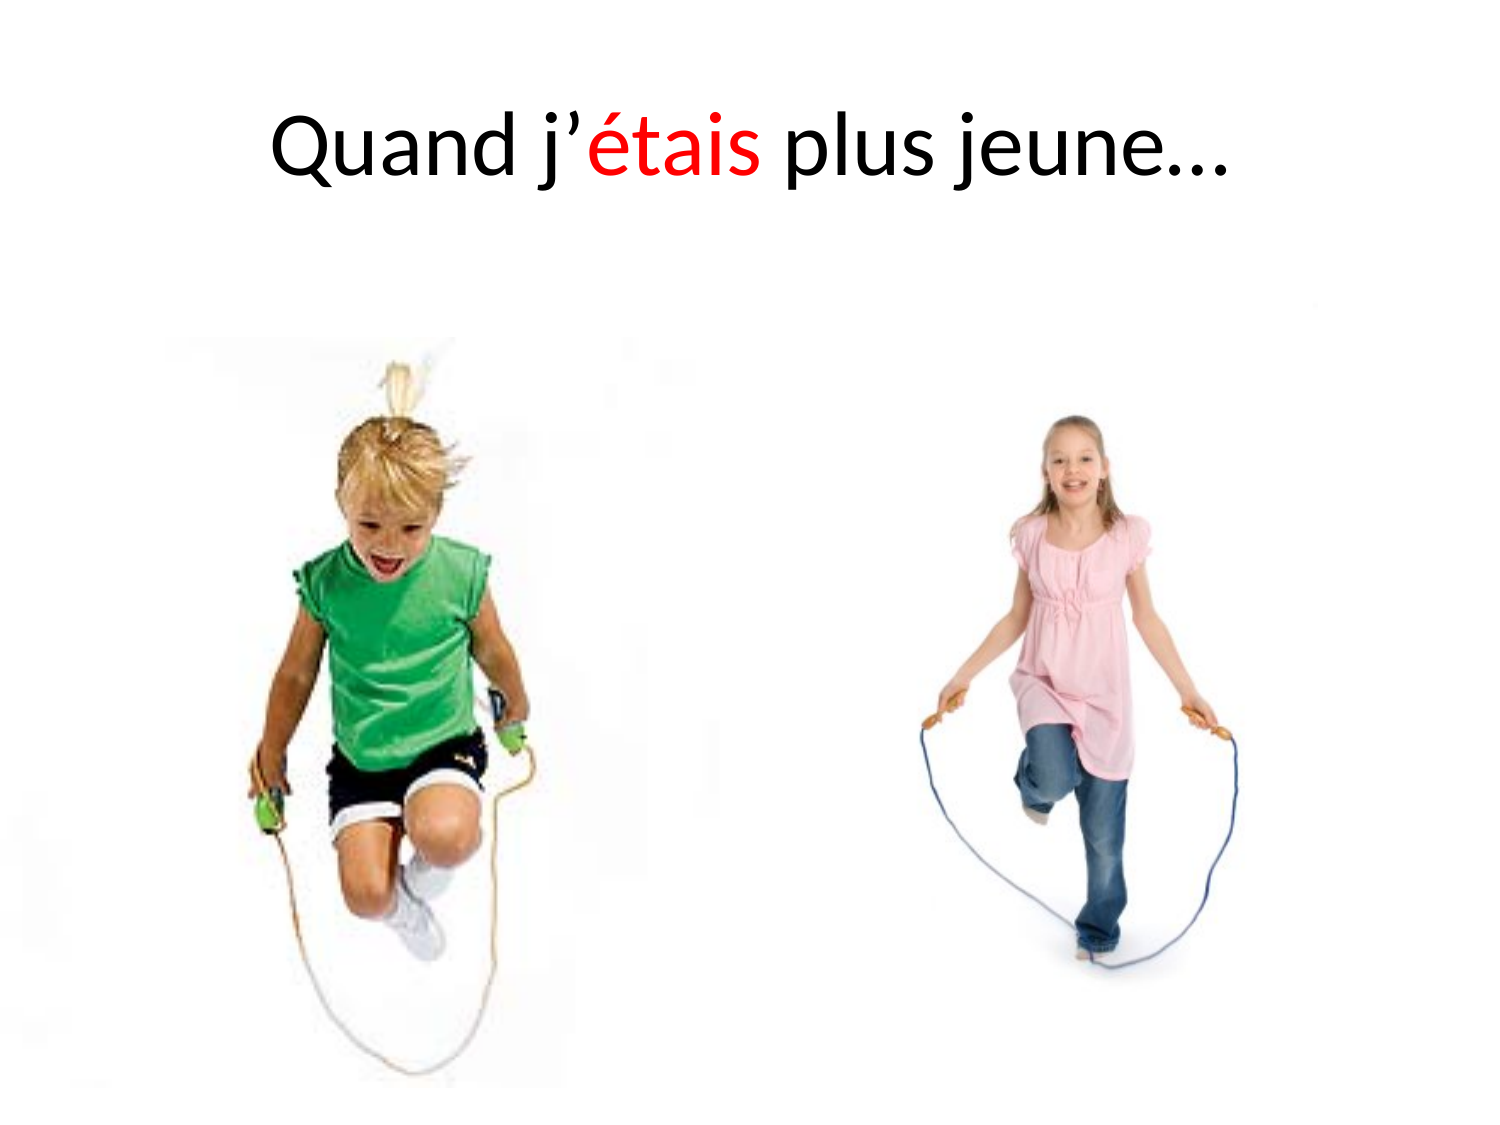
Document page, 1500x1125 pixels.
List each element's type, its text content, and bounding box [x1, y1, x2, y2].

picture [0, 337, 751, 1088]
picture [837, 299, 1318, 1019]
title Quand j’étais plus jeune… [75, 45, 1425, 233]
